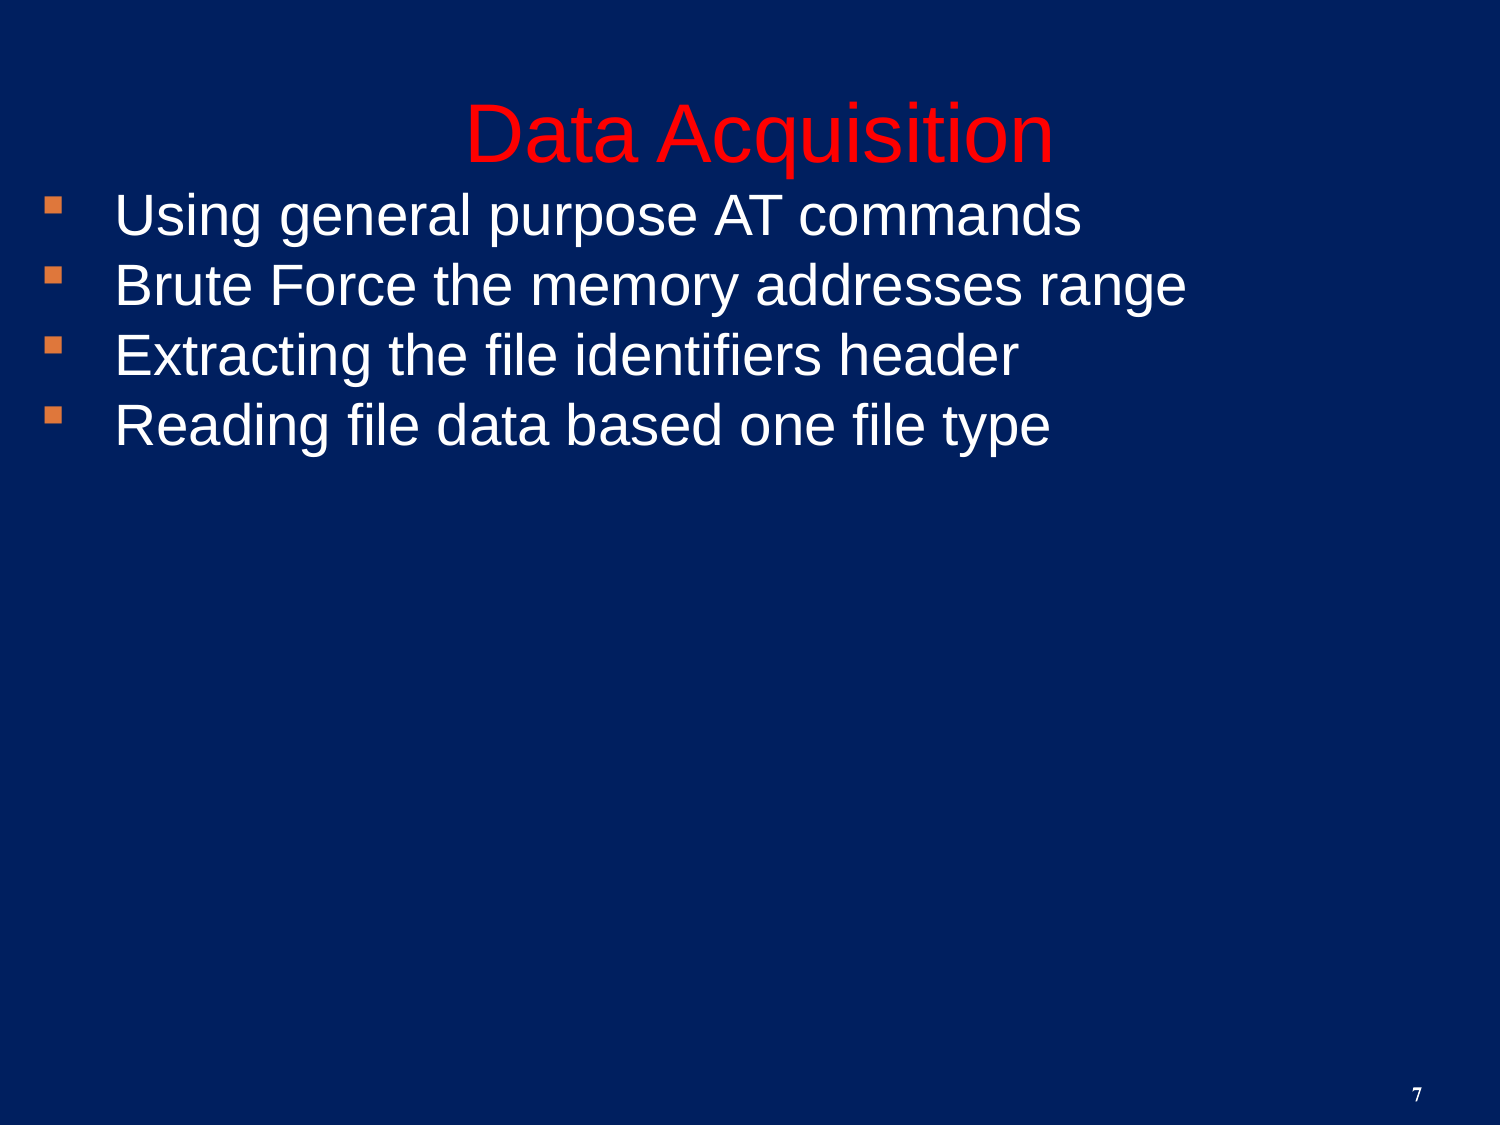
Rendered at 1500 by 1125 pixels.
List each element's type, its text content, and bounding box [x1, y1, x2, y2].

text_box [1412, 1087, 1422, 1102]
title Data Acquisition [44, 53, 1456, 267]
text_box Using general purpose AT commands Brute Force the memory addresses range Extracting the file identifiers header Reading file data based one file type [37, 177, 1413, 458]
